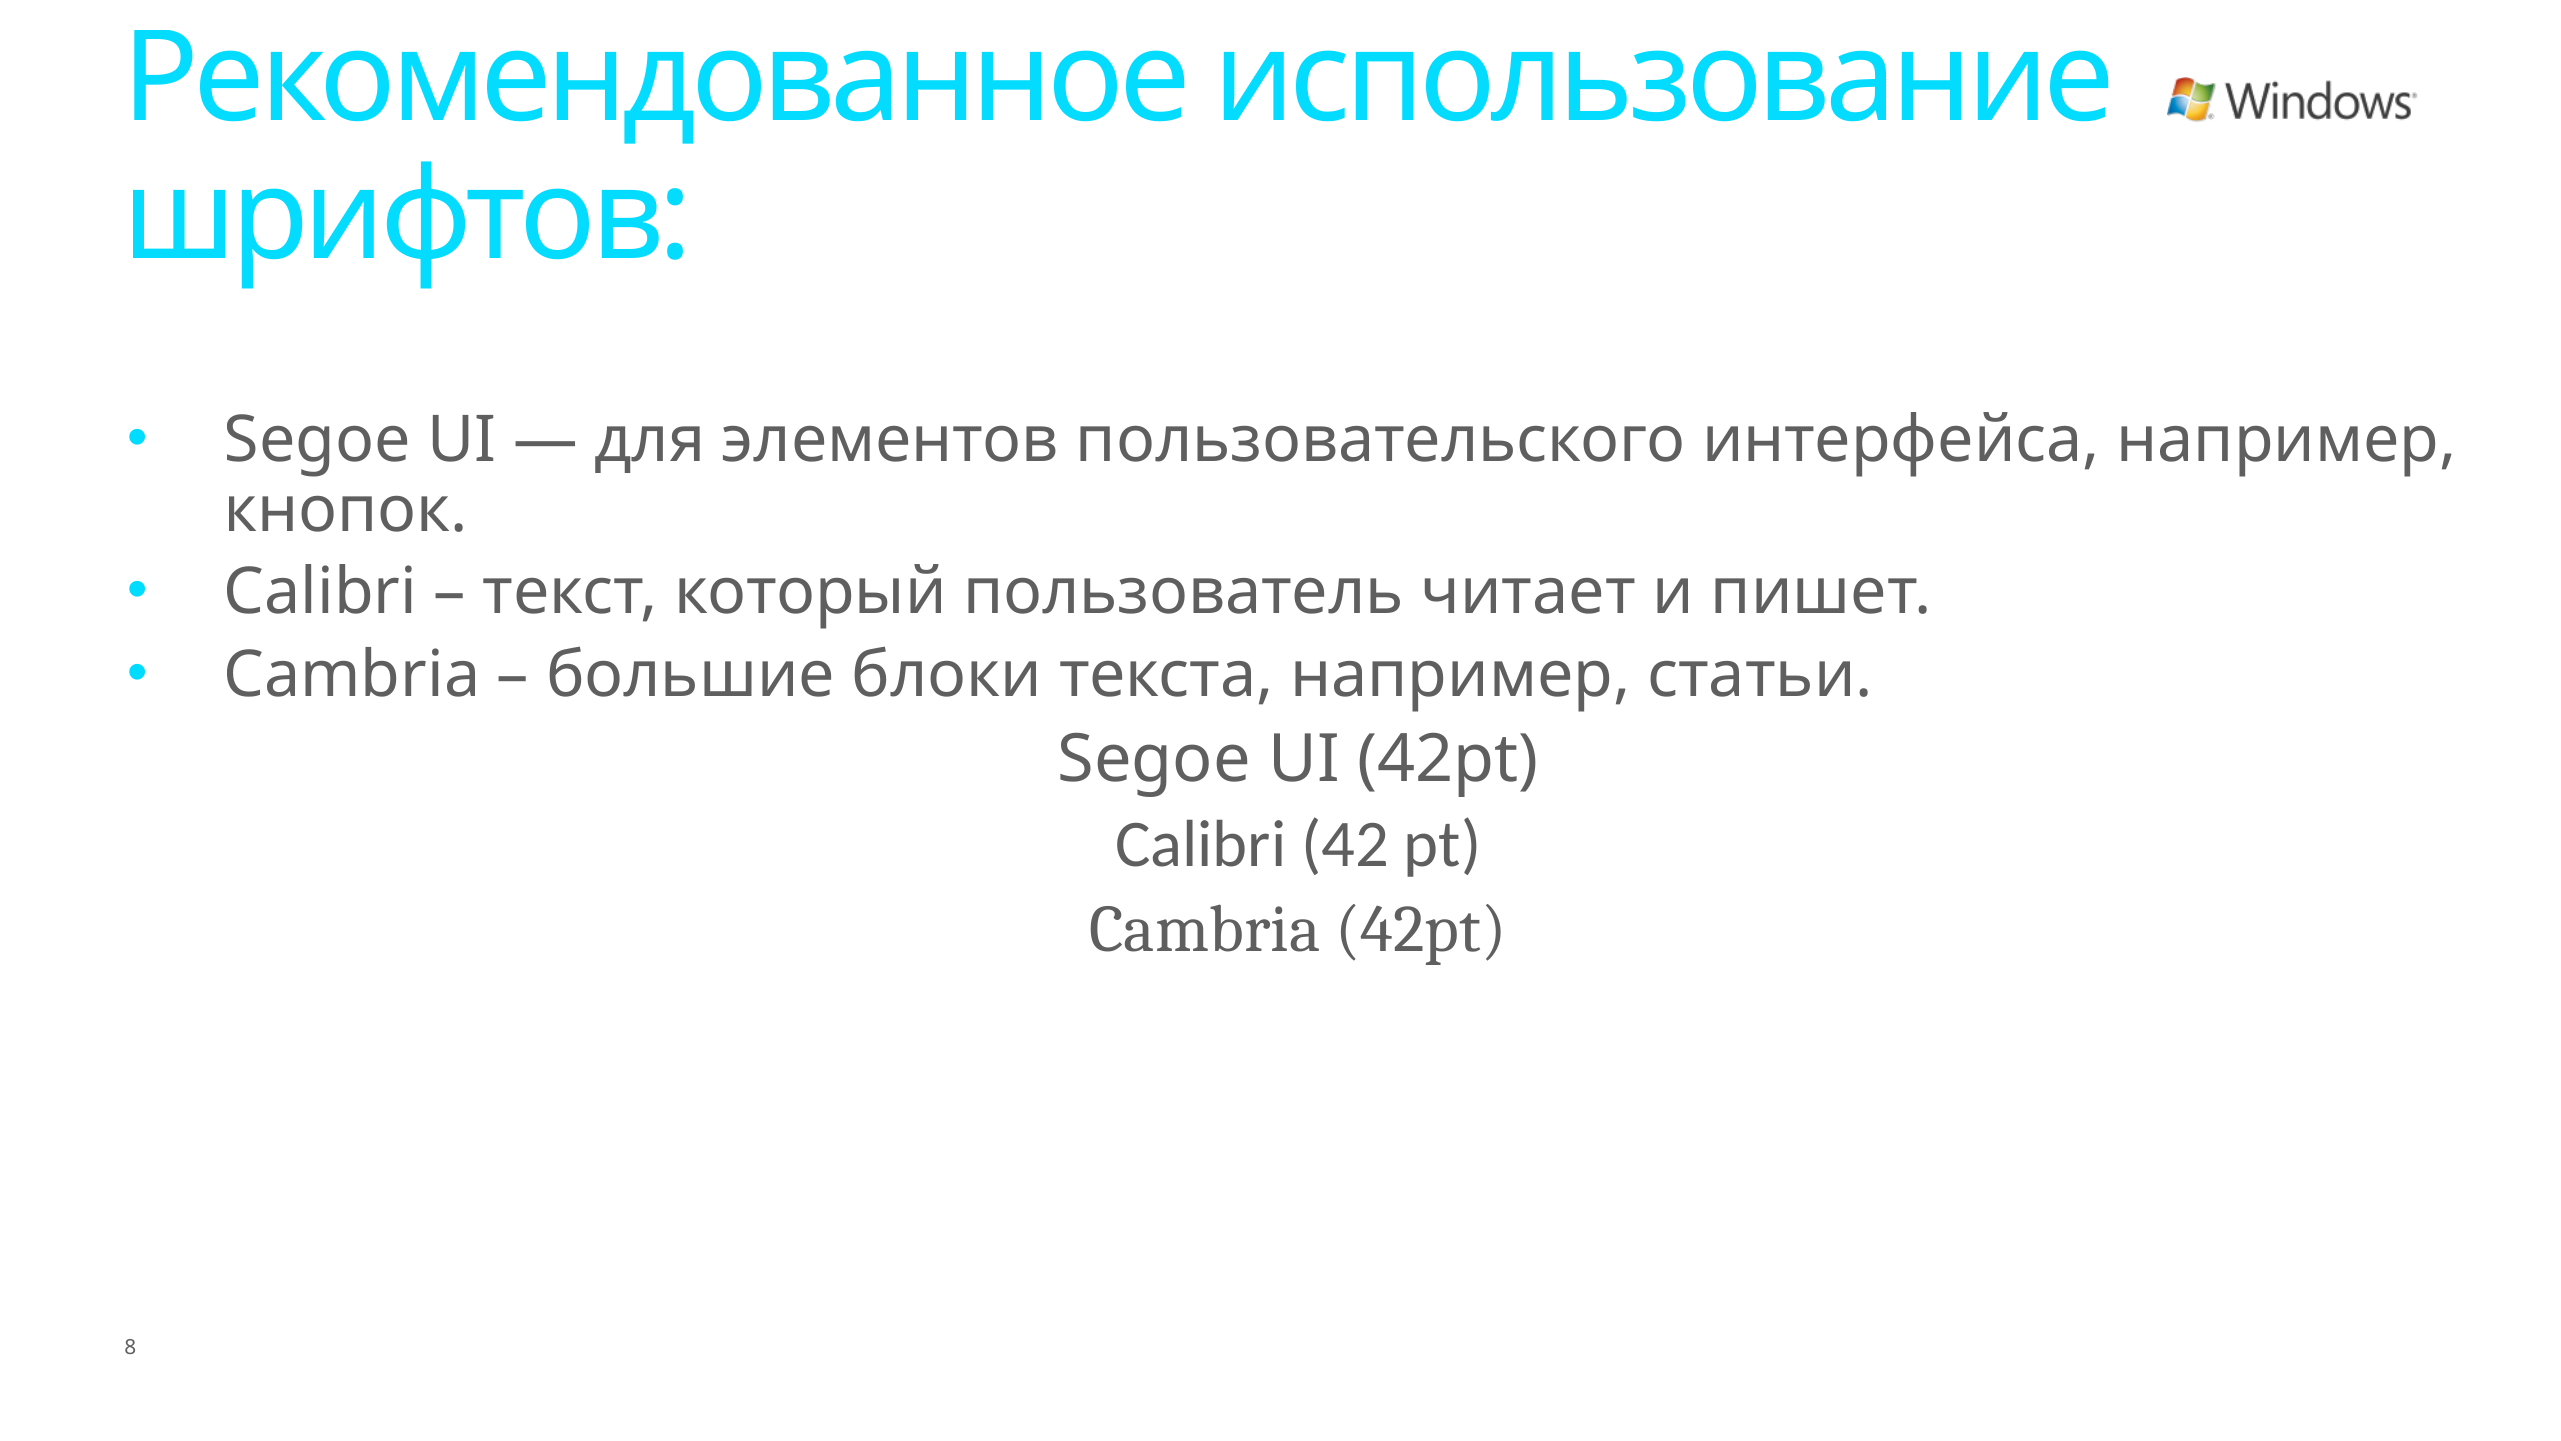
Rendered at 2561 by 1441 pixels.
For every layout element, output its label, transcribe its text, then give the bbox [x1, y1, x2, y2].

title Рекомендованное использование шрифтов: [122, 48, 2465, 286]
list Segoe UI — для элементов пользовательского интерфейса, например, кнопок. Calibri – текст, который пользователь читает и пишет. Cambria – большие блоки текста, например, статьи. Segoe UI (42pt) Calibri (42 pt) Cambria (42pt) [127, 405, 2470, 1073]
